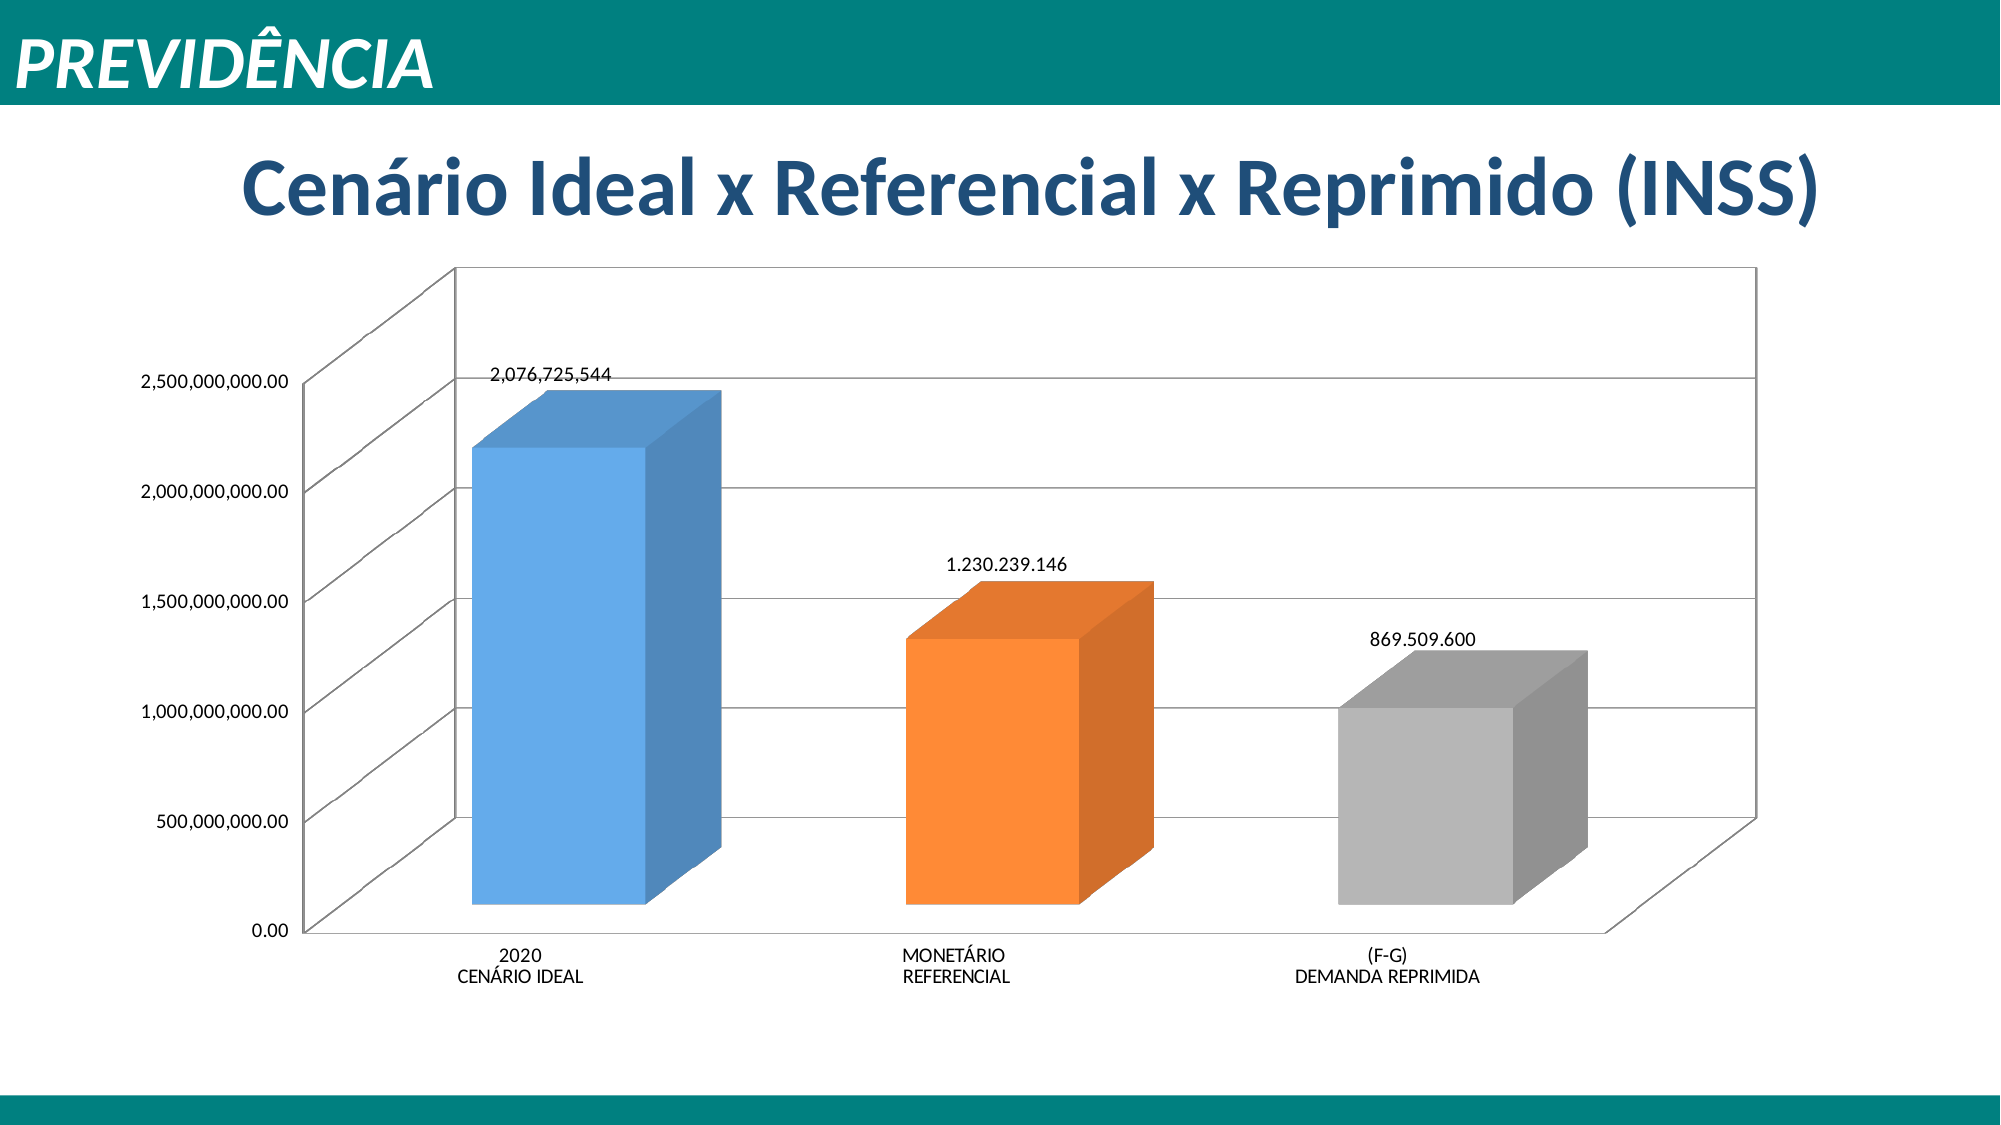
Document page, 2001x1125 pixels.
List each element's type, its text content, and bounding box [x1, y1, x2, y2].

text_box [0, 1095, 2000, 1125]
text_box Cenário Ideal x Referencial x Reprimido (INSS) [140, 133, 1926, 231]
chart [140, 238, 1815, 1047]
text_box PREVIDÊNCIA [0, 0, 2000, 105]
